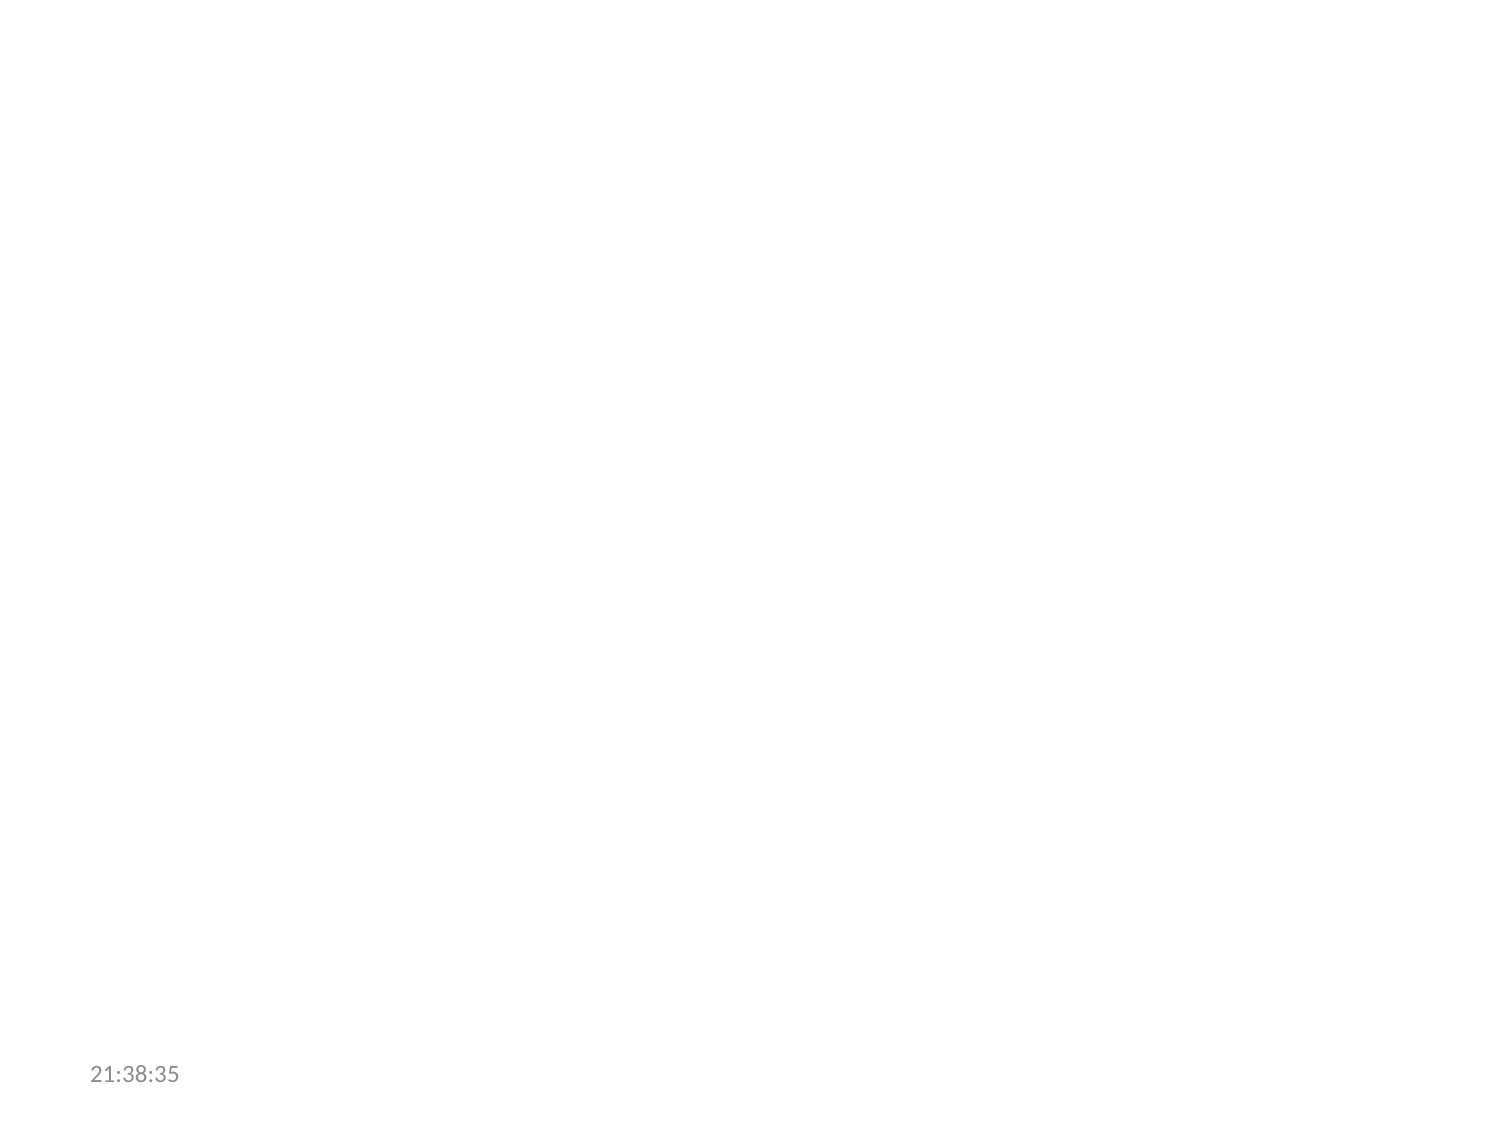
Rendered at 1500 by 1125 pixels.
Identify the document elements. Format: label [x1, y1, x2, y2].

slide_number [75, 1042, 425, 1103]
